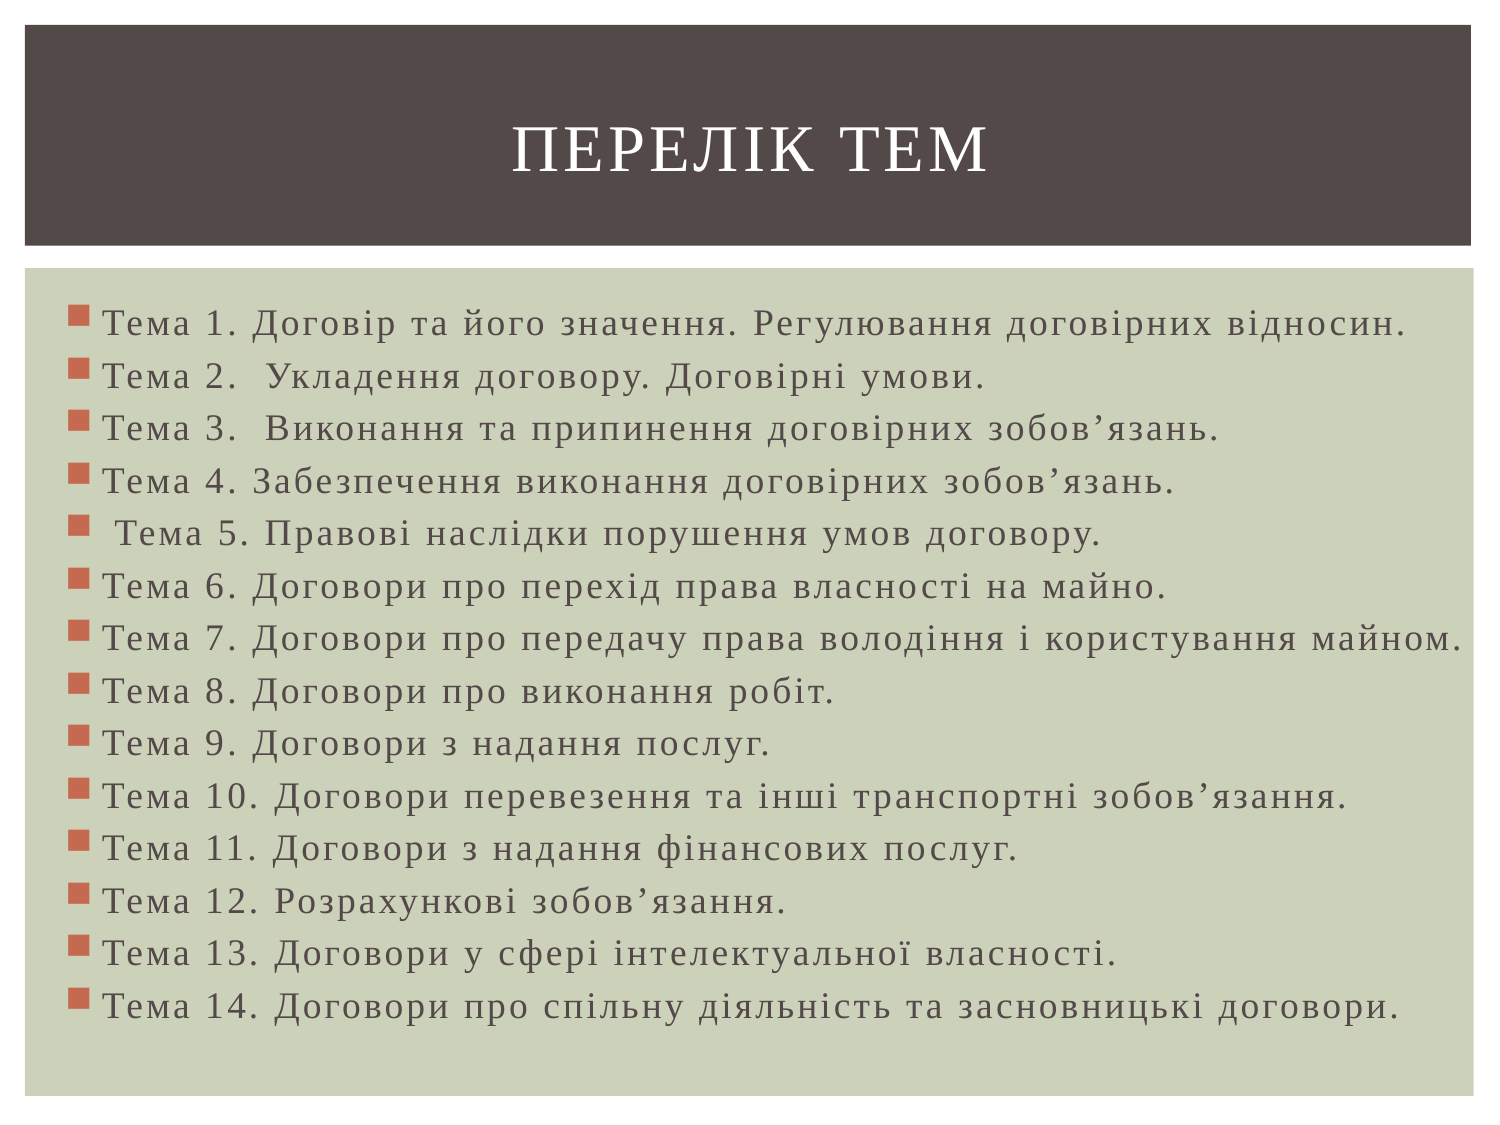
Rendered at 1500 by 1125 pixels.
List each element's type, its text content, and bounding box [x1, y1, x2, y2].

title Перелік тем [62, 58, 1438, 232]
list Тема 1. Договір та його значення. Регулювання договірних відносин. Тема 2. Укладення договору. Договірні умови. Тема 3. Виконання та припинення договірних зобов’язань. Тема 4. Забезпечення виконання договірних зобов’язань. Тема 5. Правові наслідки порушення умов договору. Тема 6. Договори про перехід права власності на майно. Тема 7. Договори про передачу права володіння і користування майном. Тема 8. Договори про виконання робіт. Тема 9. Договори з надання послуг. Тема 10. Договори перевезення та інші транспортні зобов’язання. Тема 11. Договори з надання фінансових послуг. Тема 12. Розрахункові зобов’язання. Тема 13. Договори у сфері інтелектуальної власності. Тема 14. Договори про спільну діяльність та засновницькі договори. [41, 290, 1495, 1097]
